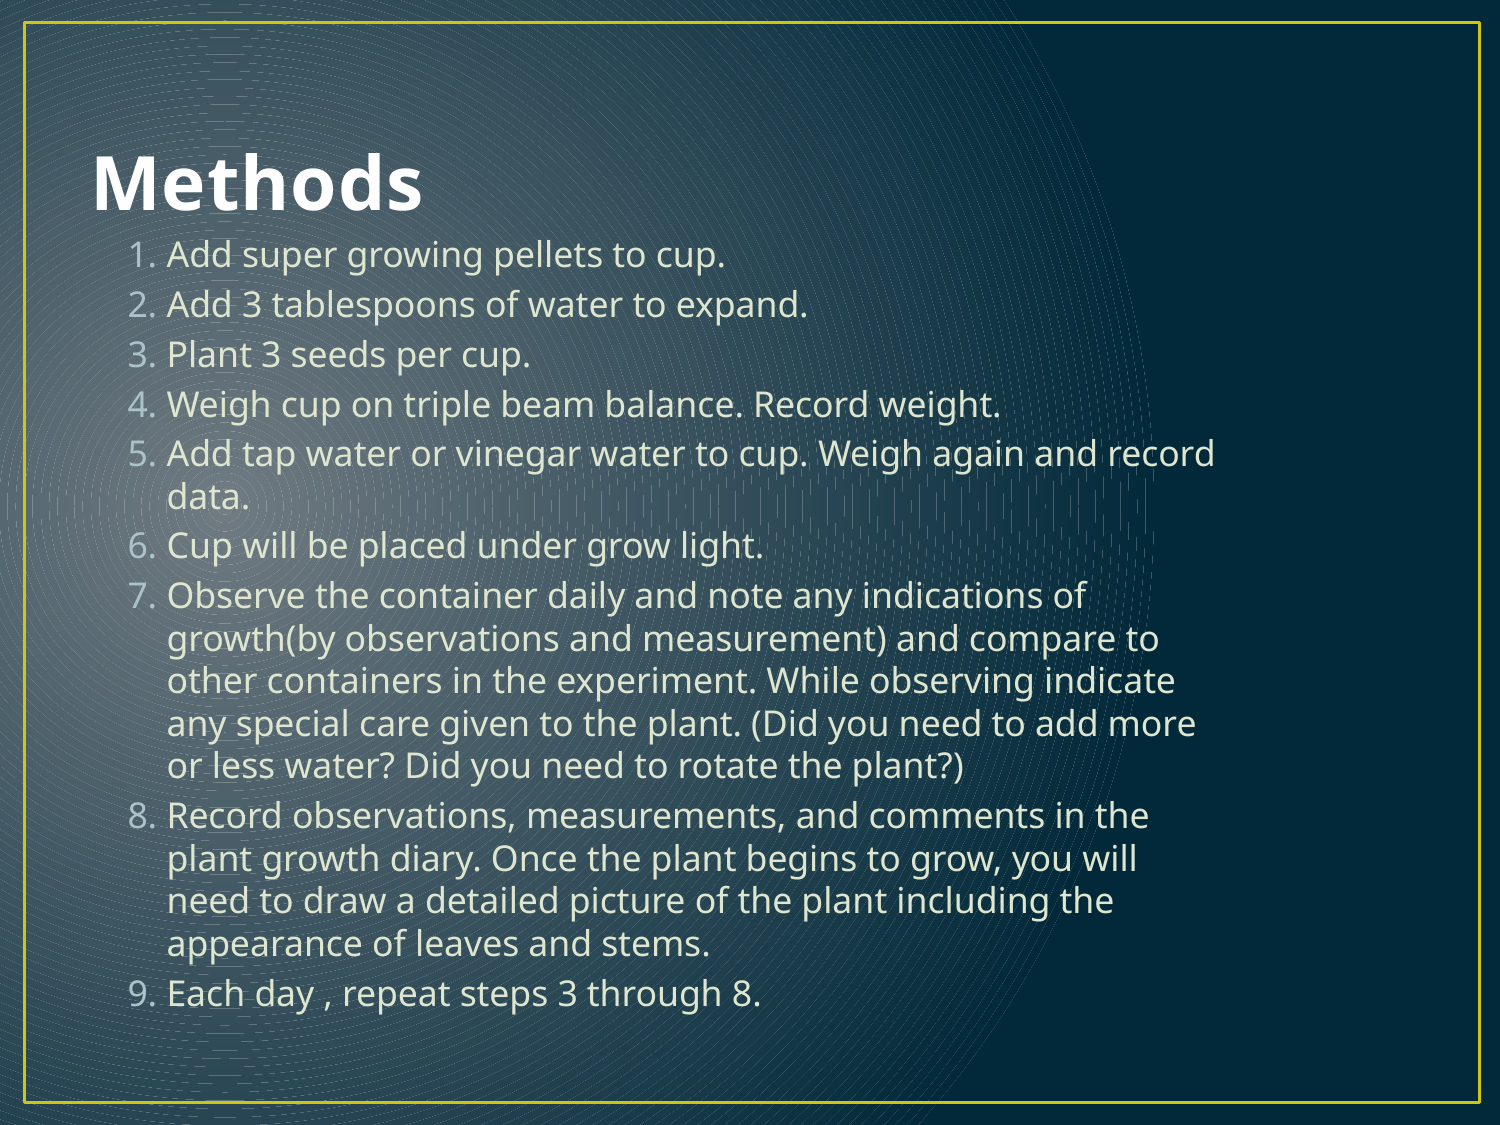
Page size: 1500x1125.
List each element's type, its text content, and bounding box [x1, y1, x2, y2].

title Methods [75, 45, 1425, 233]
list Add super growing pellets to cup. Add 3 tablespoons of water to expand. Plant 3 seeds per cup. Weigh cup on triple beam balance. Record weight. Add tap water or vinegar water to cup. Weigh again and record data. Cup will be placed under grow light. Observe the container daily and note any indications of growth(by observations and measurement) and compare to other containers in the experiment. While observing indicate any special care given to the plant. (Did you need to add more or less water? Did you need to rotate the plant?) Record observations, measurements, and comments in the plant growth diary. Once the plant begins to grow, you will need to draw a detailed picture of the plant including the appearance of leaves and stems. Each day , repeat steps 3 through 8. [112, 224, 1238, 1038]
